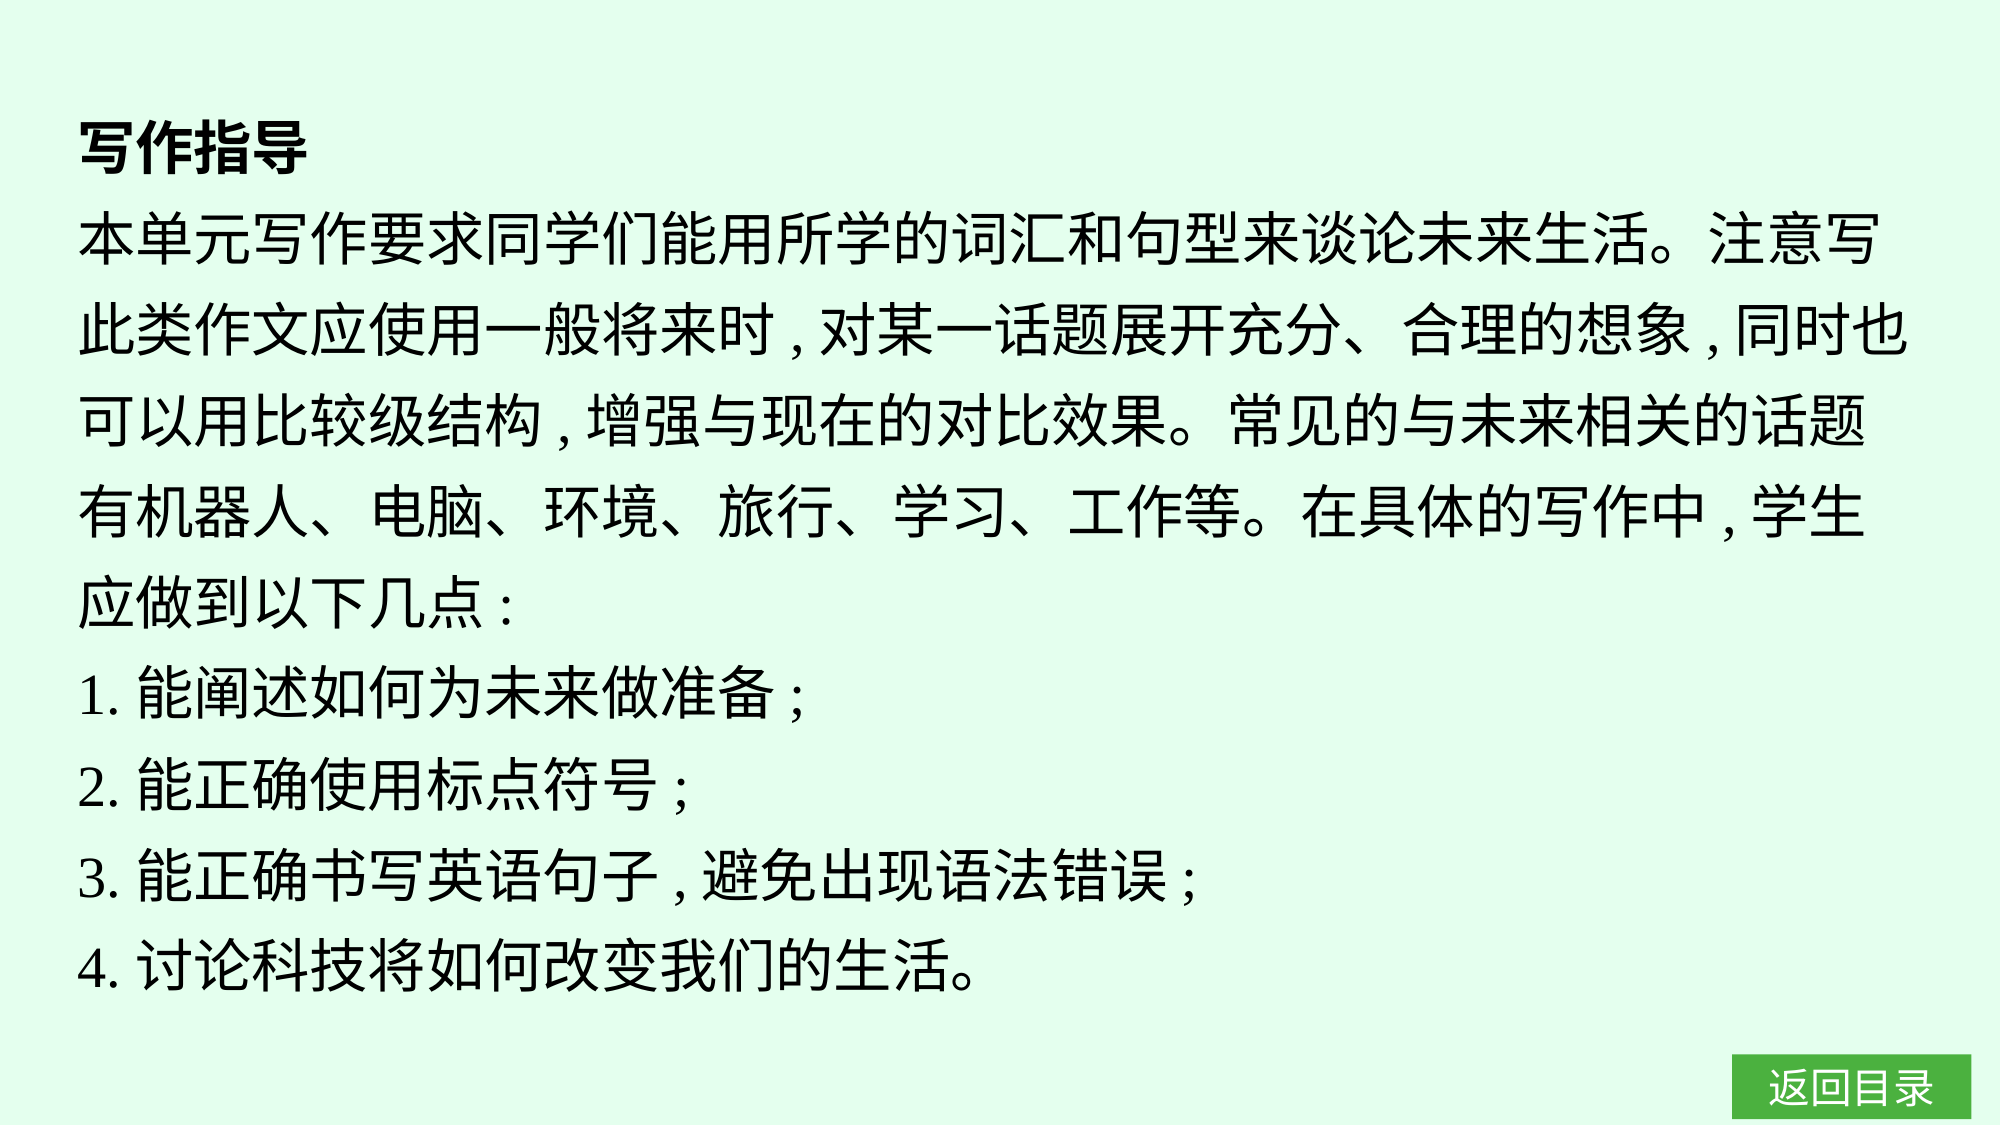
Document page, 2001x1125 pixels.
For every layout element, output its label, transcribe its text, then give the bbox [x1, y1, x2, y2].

text_box 写作指导 本单元写作要求同学们能用所学的词汇和句型来谈论未来生活。注意写此类作文应使用一般将来时,对某一话题展开充分、合理的想象,同时也可以用比较级结构,增强与现在的对比效果。常见的与未来相关的话题有机器人、电脑、环境、旅行、学习、工作等。在具体的写作中,学生应做到以下几点: 1.能阐述如何为未来做准备; 2.能正确使用标点符号; 3.能正确书写英语句子,避免出现语法错误; 4.讨论科技将如何改变我们的生活。 [62, 82, 1938, 1007]
